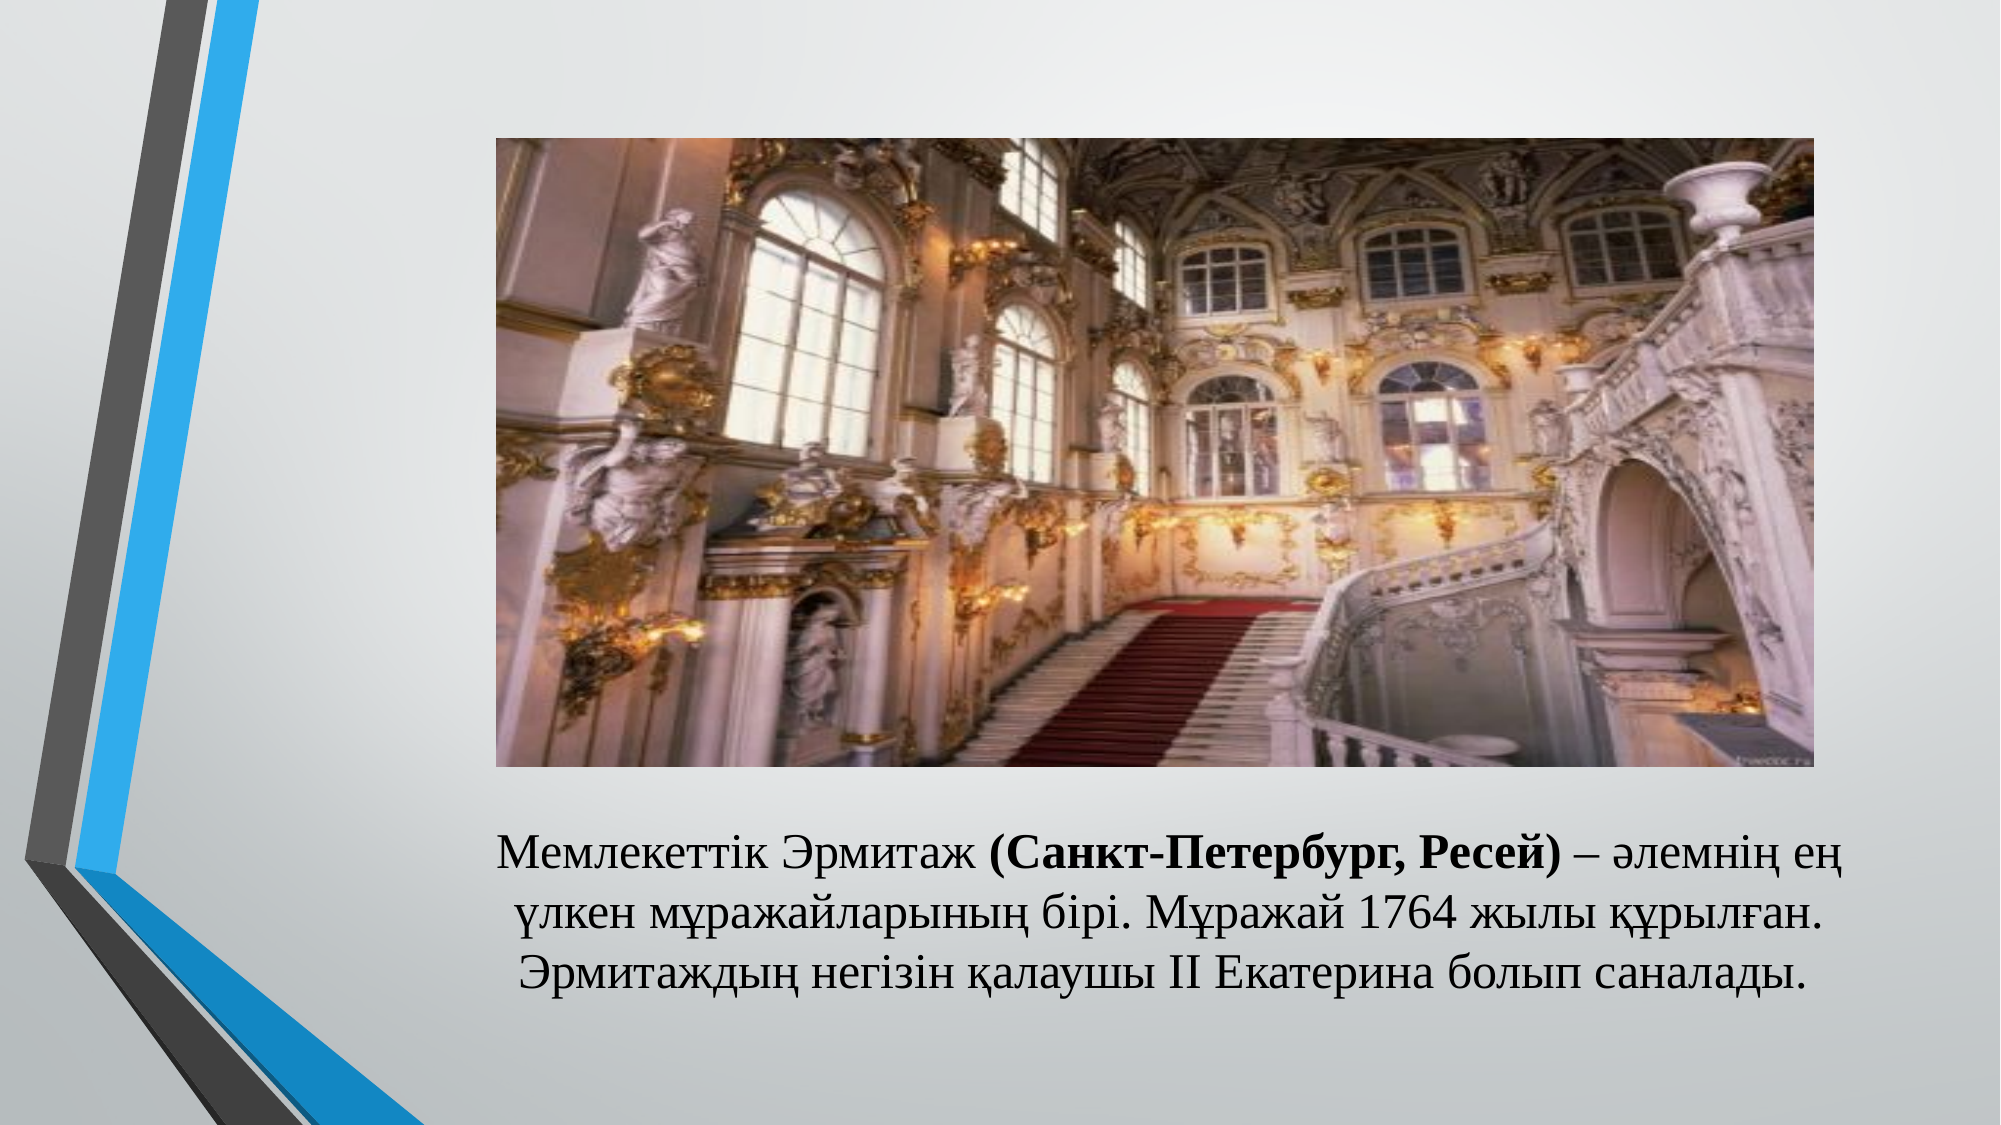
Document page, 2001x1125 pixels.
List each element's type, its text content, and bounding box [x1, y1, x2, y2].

picture [496, 137, 1815, 767]
list Мемлекеттік Эрмитаж (Санкт-Петербург, Ресей) – әлемнің ең үлкен мұражайларының бірі. Мұражай 1764 жылы құрылған. Эрмитаждың негізін қалаушы ІІ Екатерина болып саналады. [452, 766, 1887, 1050]
